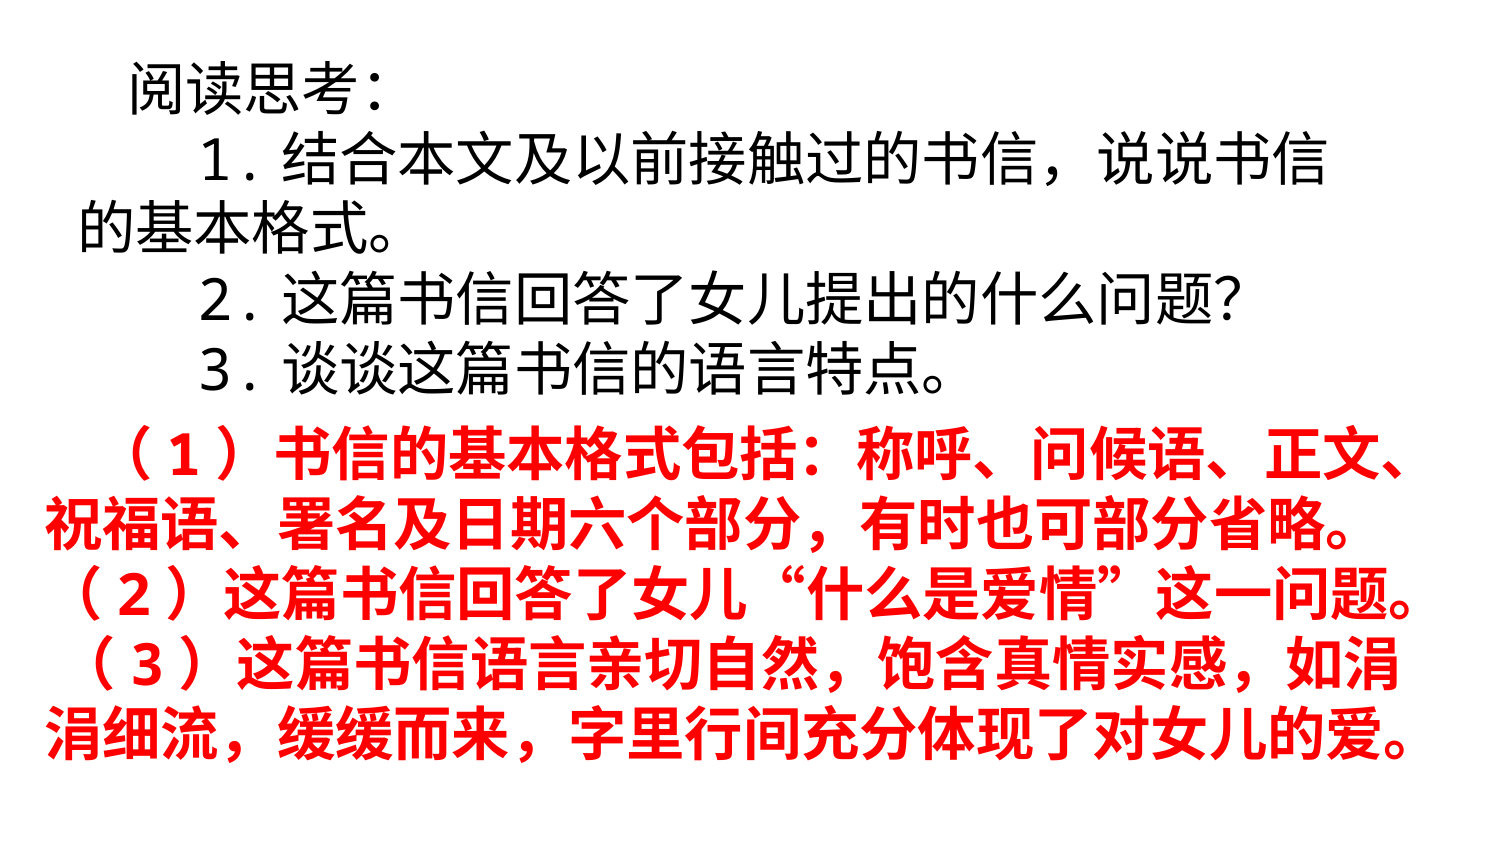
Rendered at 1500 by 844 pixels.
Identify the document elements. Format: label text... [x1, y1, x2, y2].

text_box （1）书信的基本格式包括：称呼、问候语、正文、祝福语、署名及日期六个部分，有时也可部分省略。 （2）这篇书信回答了女儿“什么是爱情”这一问题。 （3）这篇书信语言亲切自然，饱含真情实感，如涓涓细流，缓缓而来，字里行间充分体现了对女儿的爱。 [29, 410, 1443, 775]
text_box 阅读思考： 1.结合本文及以前接触过的书信，说说书信的基本格式。 2.这篇书信回答了女儿提出的什么问题？ 3.谈谈这篇书信的语言特点。 [62, 44, 1350, 410]
